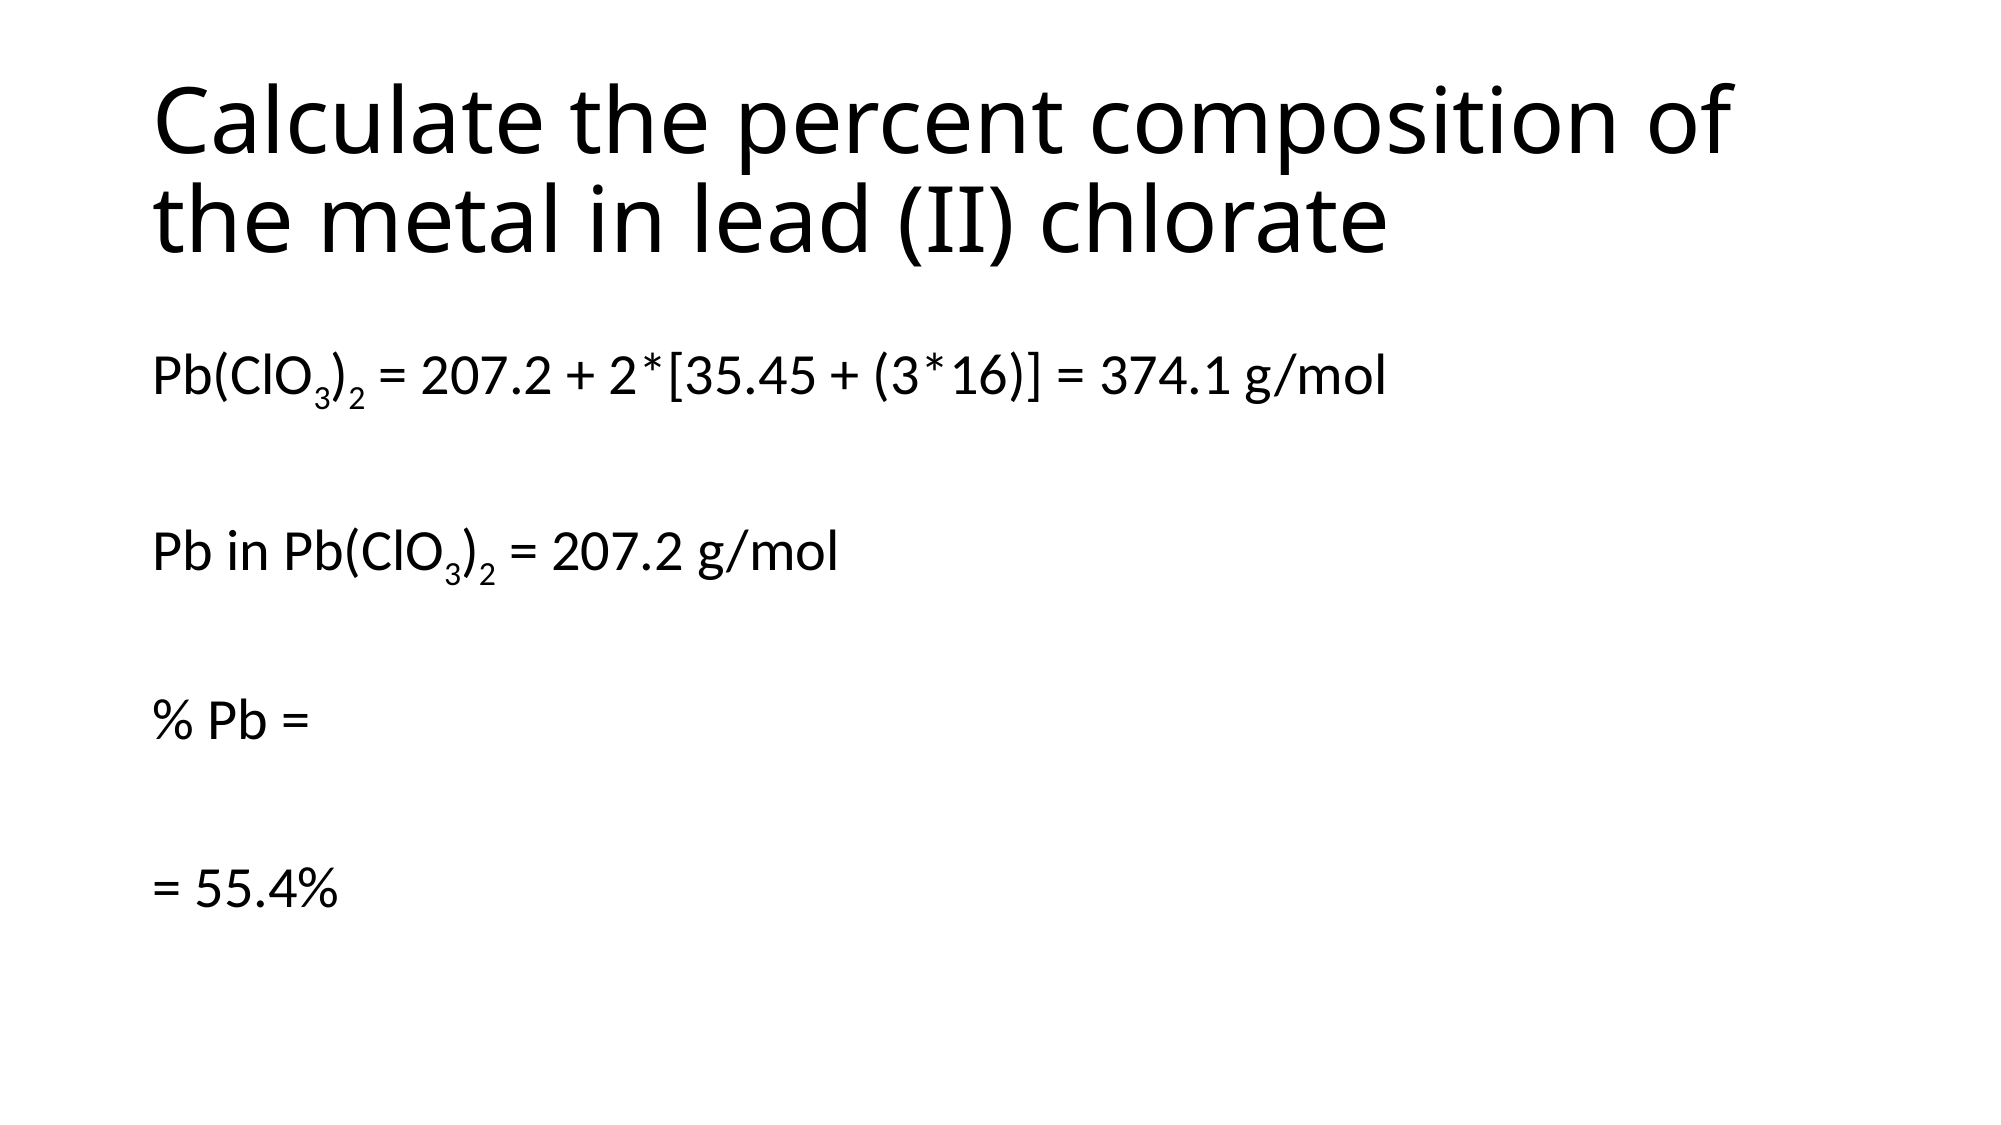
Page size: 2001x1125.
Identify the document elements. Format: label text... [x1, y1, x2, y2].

title Calculate the percent composition of the metal in lead (II) chlorate [137, 65, 1863, 282]
